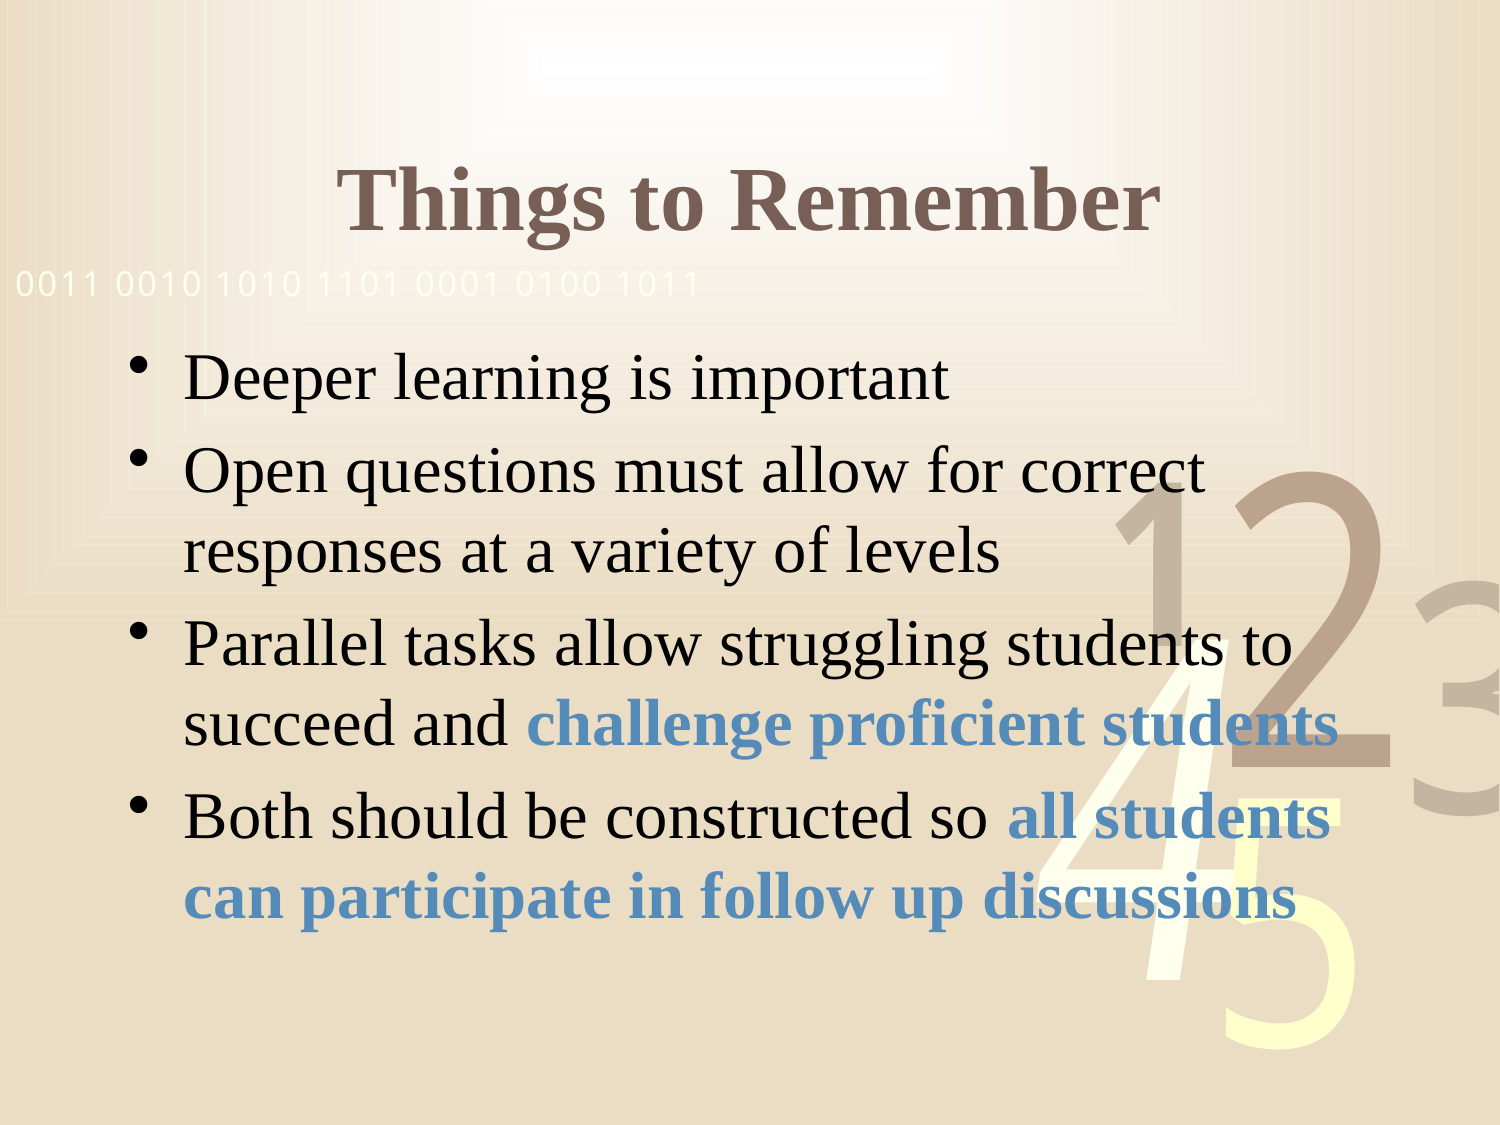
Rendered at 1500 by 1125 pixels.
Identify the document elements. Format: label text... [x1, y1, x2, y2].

list Deeper learning is important Open questions must allow for correct responses at a variety of levels Parallel tasks allow struggling students to succeed and challenge proficient students Both should be constructed so all students can participate in follow up discussions [112, 324, 1388, 1001]
title Things to Remember [112, 99, 1388, 288]
